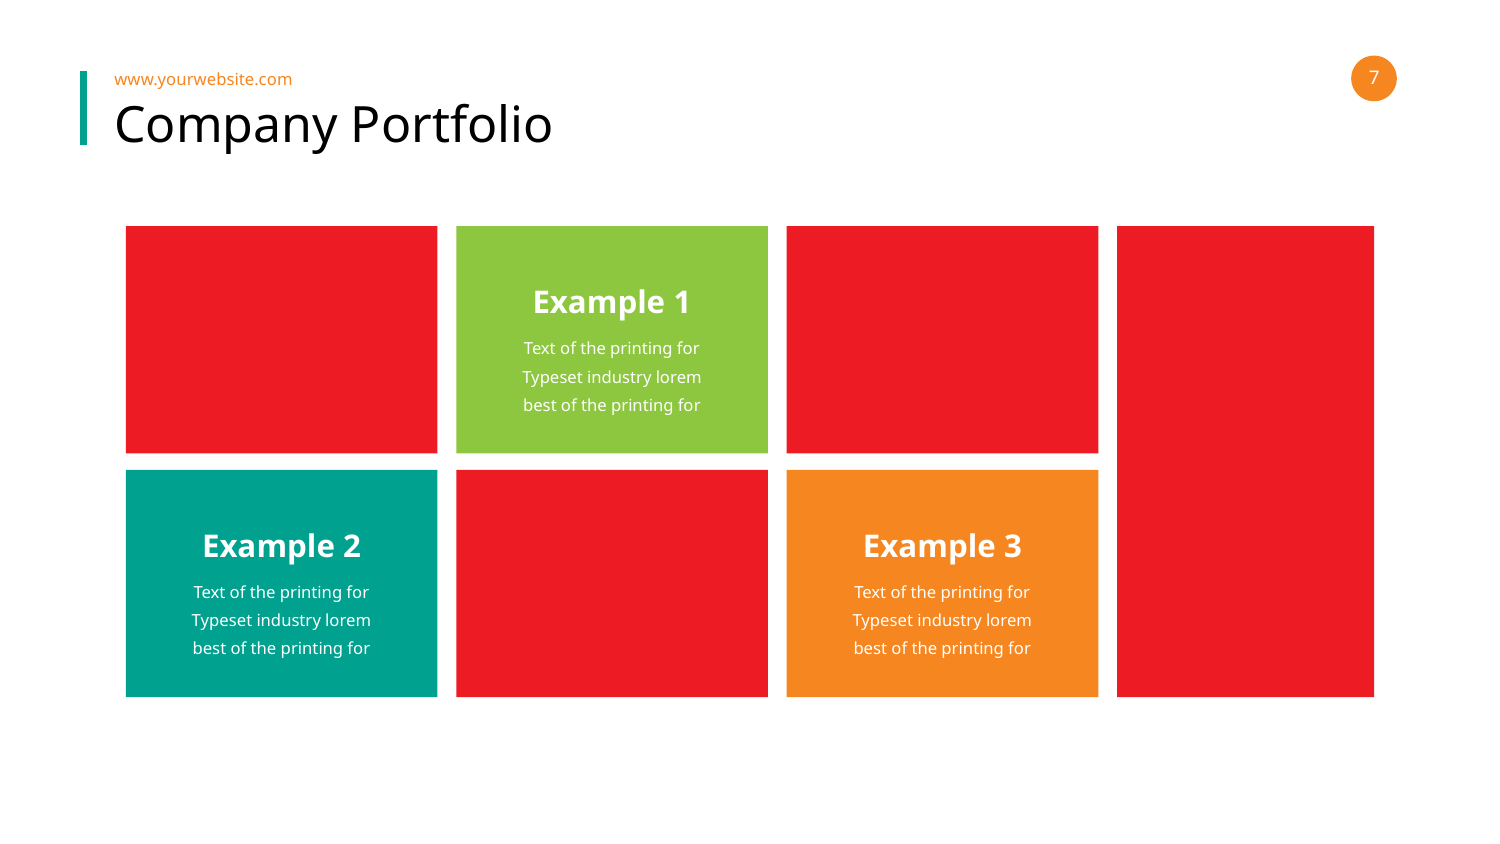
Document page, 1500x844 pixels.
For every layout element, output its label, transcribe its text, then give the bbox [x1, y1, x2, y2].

picture [1116, 225, 1375, 698]
picture [456, 469, 769, 698]
slide_number ‹#› [1348, 55, 1400, 101]
text_box [786, 469, 1099, 698]
picture [125, 225, 438, 454]
picture [786, 225, 1099, 454]
footer www.yourwebsite.com [103, 56, 438, 84]
title Company Portfolio [103, 84, 1397, 169]
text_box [504, 276, 720, 403]
text_box [125, 469, 438, 698]
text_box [174, 520, 389, 647]
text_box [835, 520, 1050, 647]
text_box [456, 226, 768, 454]
